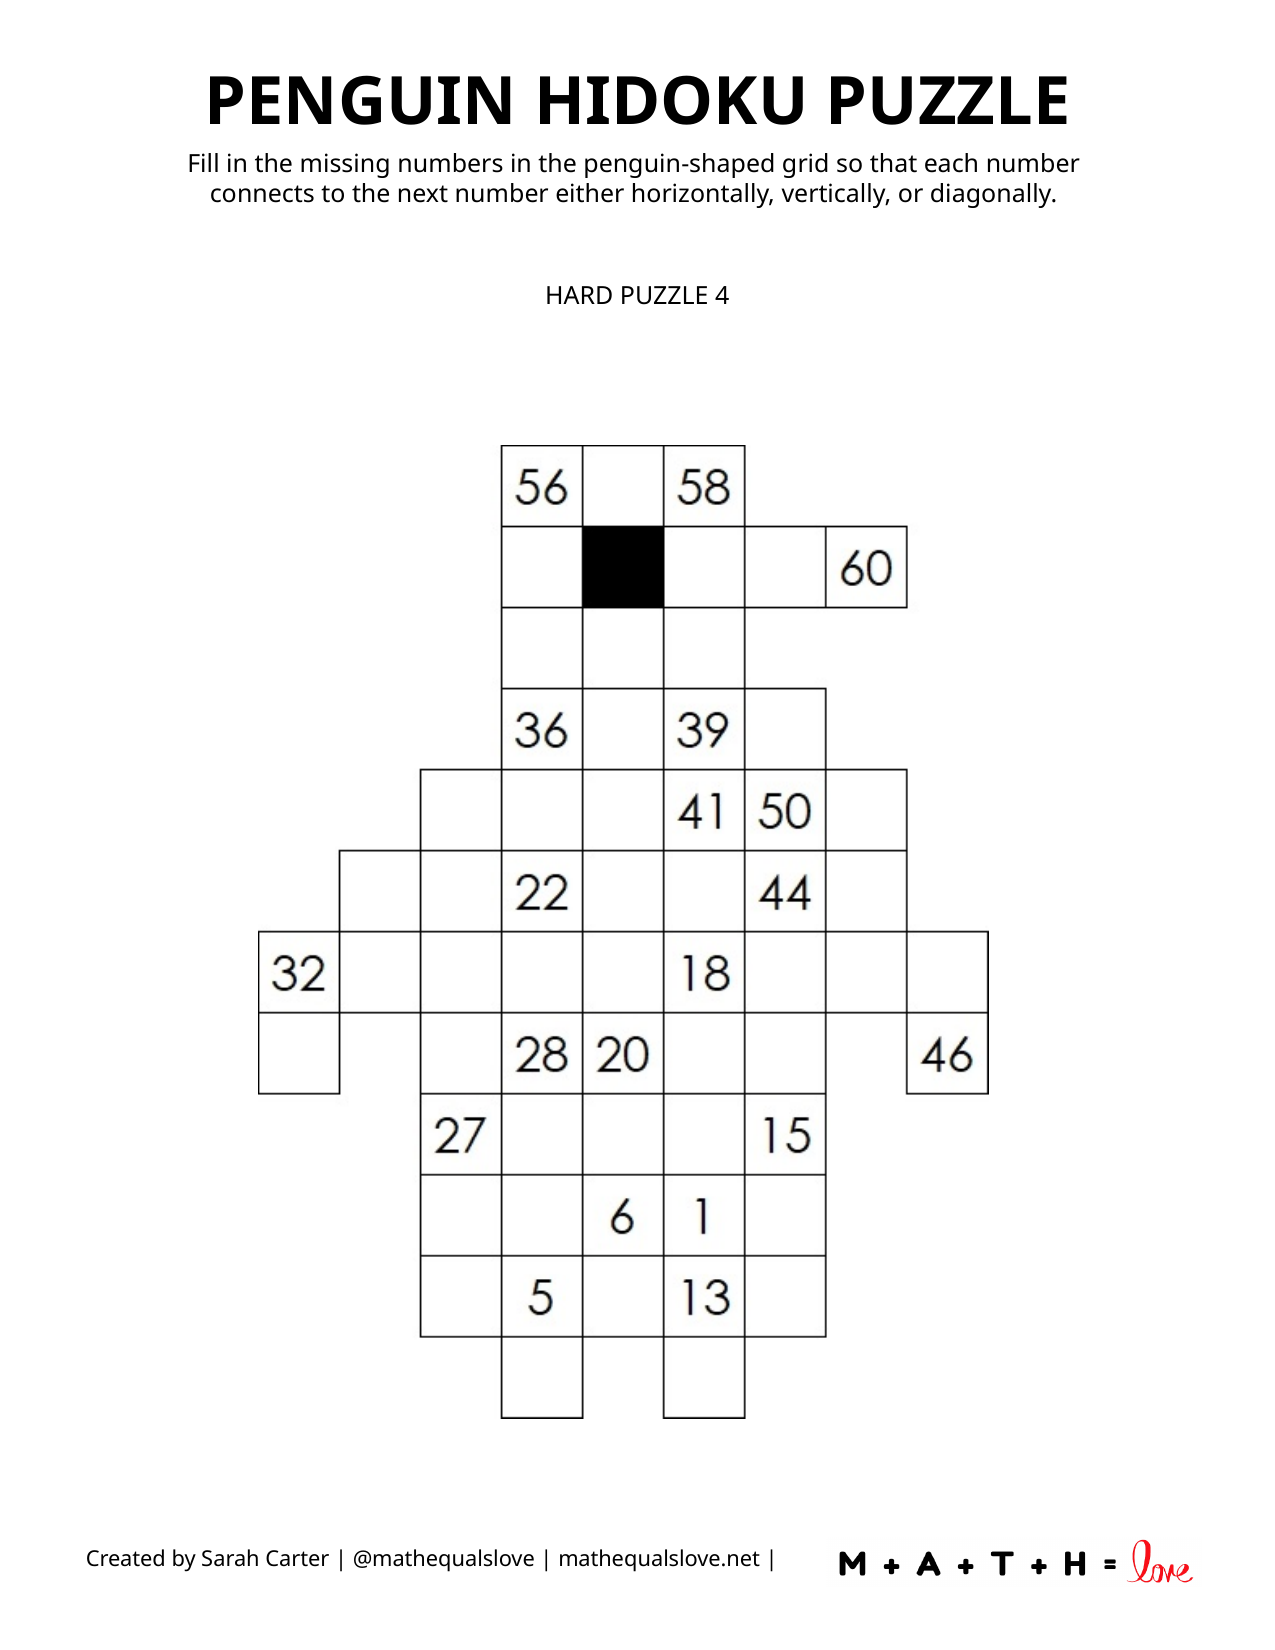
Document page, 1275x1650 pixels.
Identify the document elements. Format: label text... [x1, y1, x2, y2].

picture [826, 1536, 1203, 1588]
text_box PENGUIN HIDOKU PUZZLE [66, 50, 1211, 140]
text_box Created by Sarah Carter | @mathequalslove | mathequalslove.net | [70, 1537, 826, 1579]
picture [257, 445, 989, 1420]
text_box Fill in the missing numbers in the penguin-shaped grid so that each number connects to the next number either horizontally, vertically, or diagonally. [0, 140, 1275, 216]
text_box HARD PUZZLE 4 [437, 279, 838, 330]
